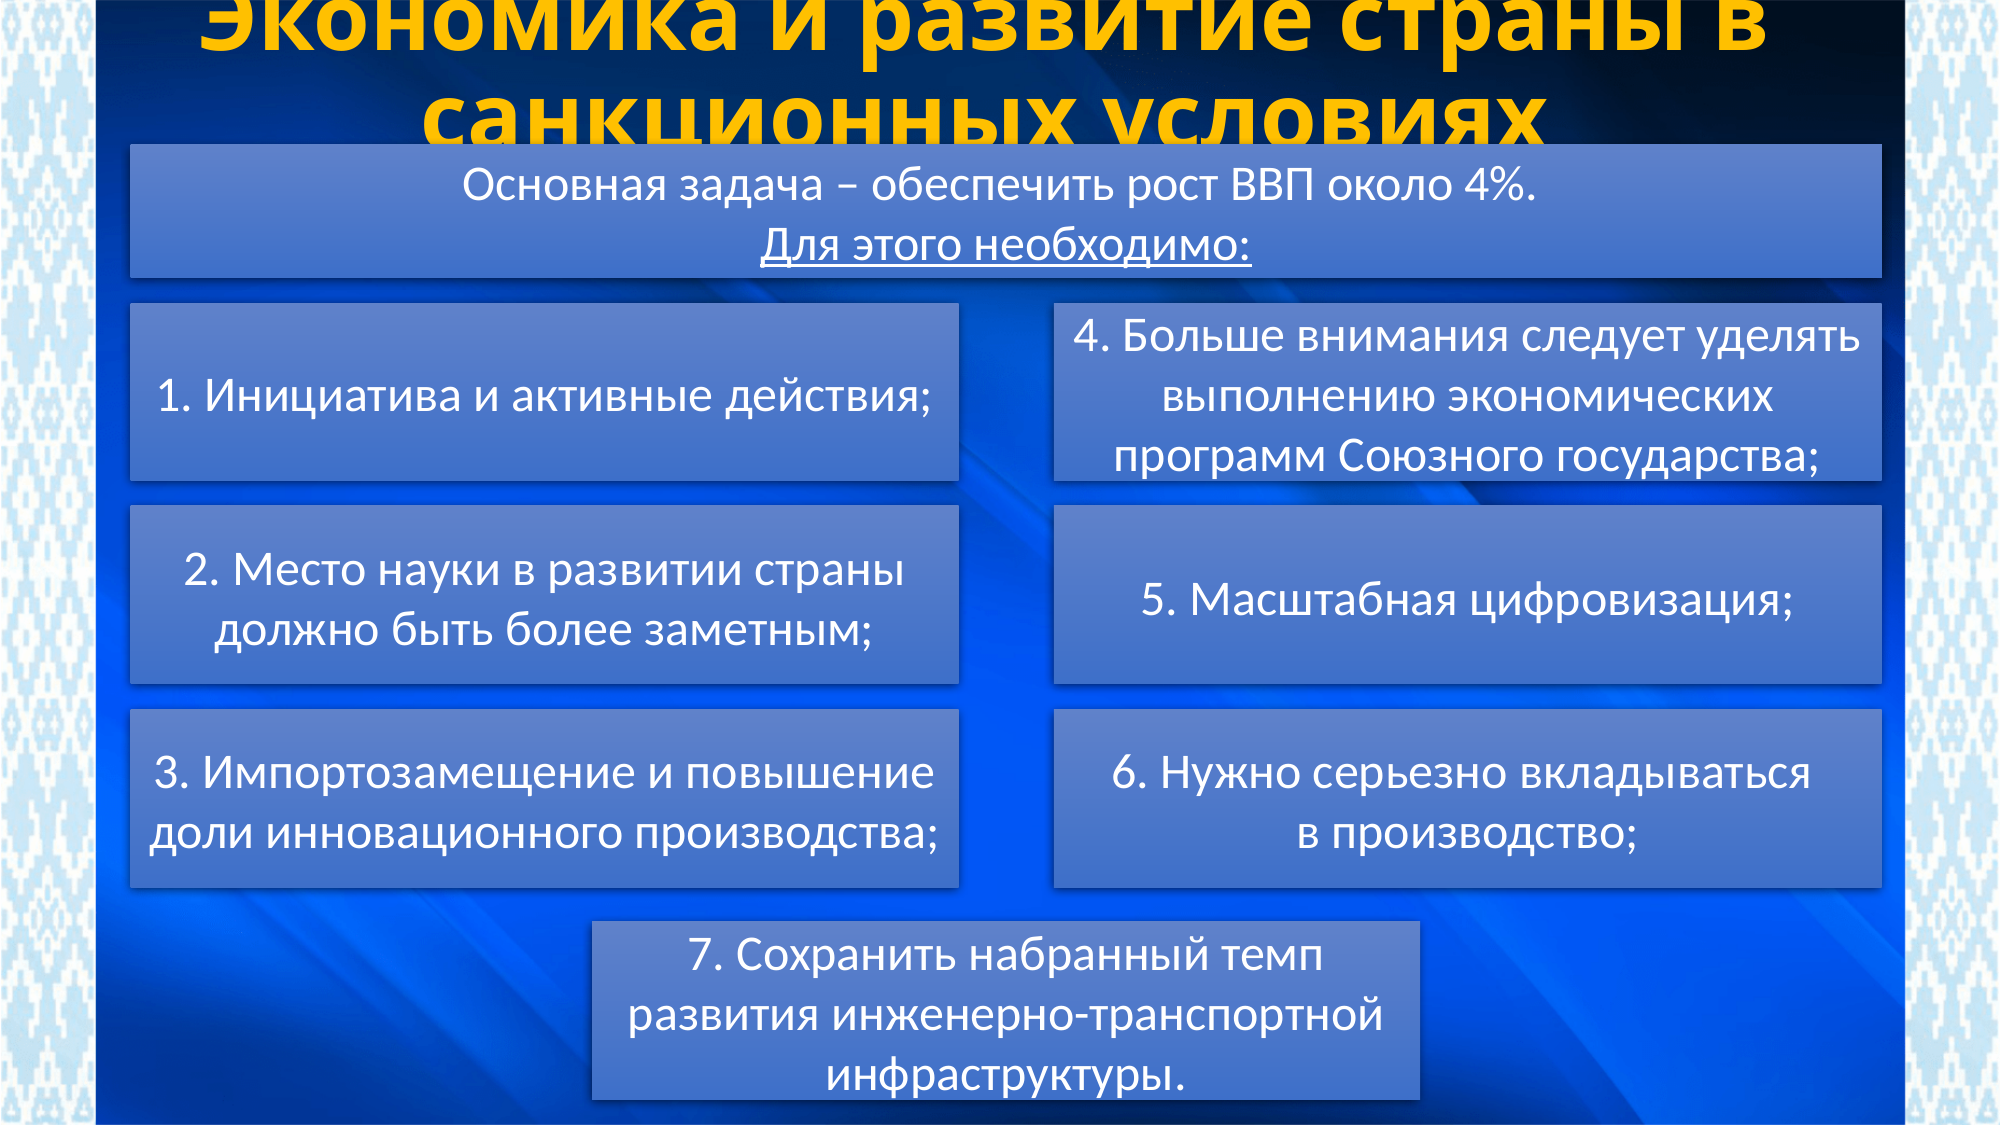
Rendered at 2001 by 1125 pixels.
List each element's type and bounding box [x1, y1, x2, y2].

list [0, 0, 2000, 1125]
